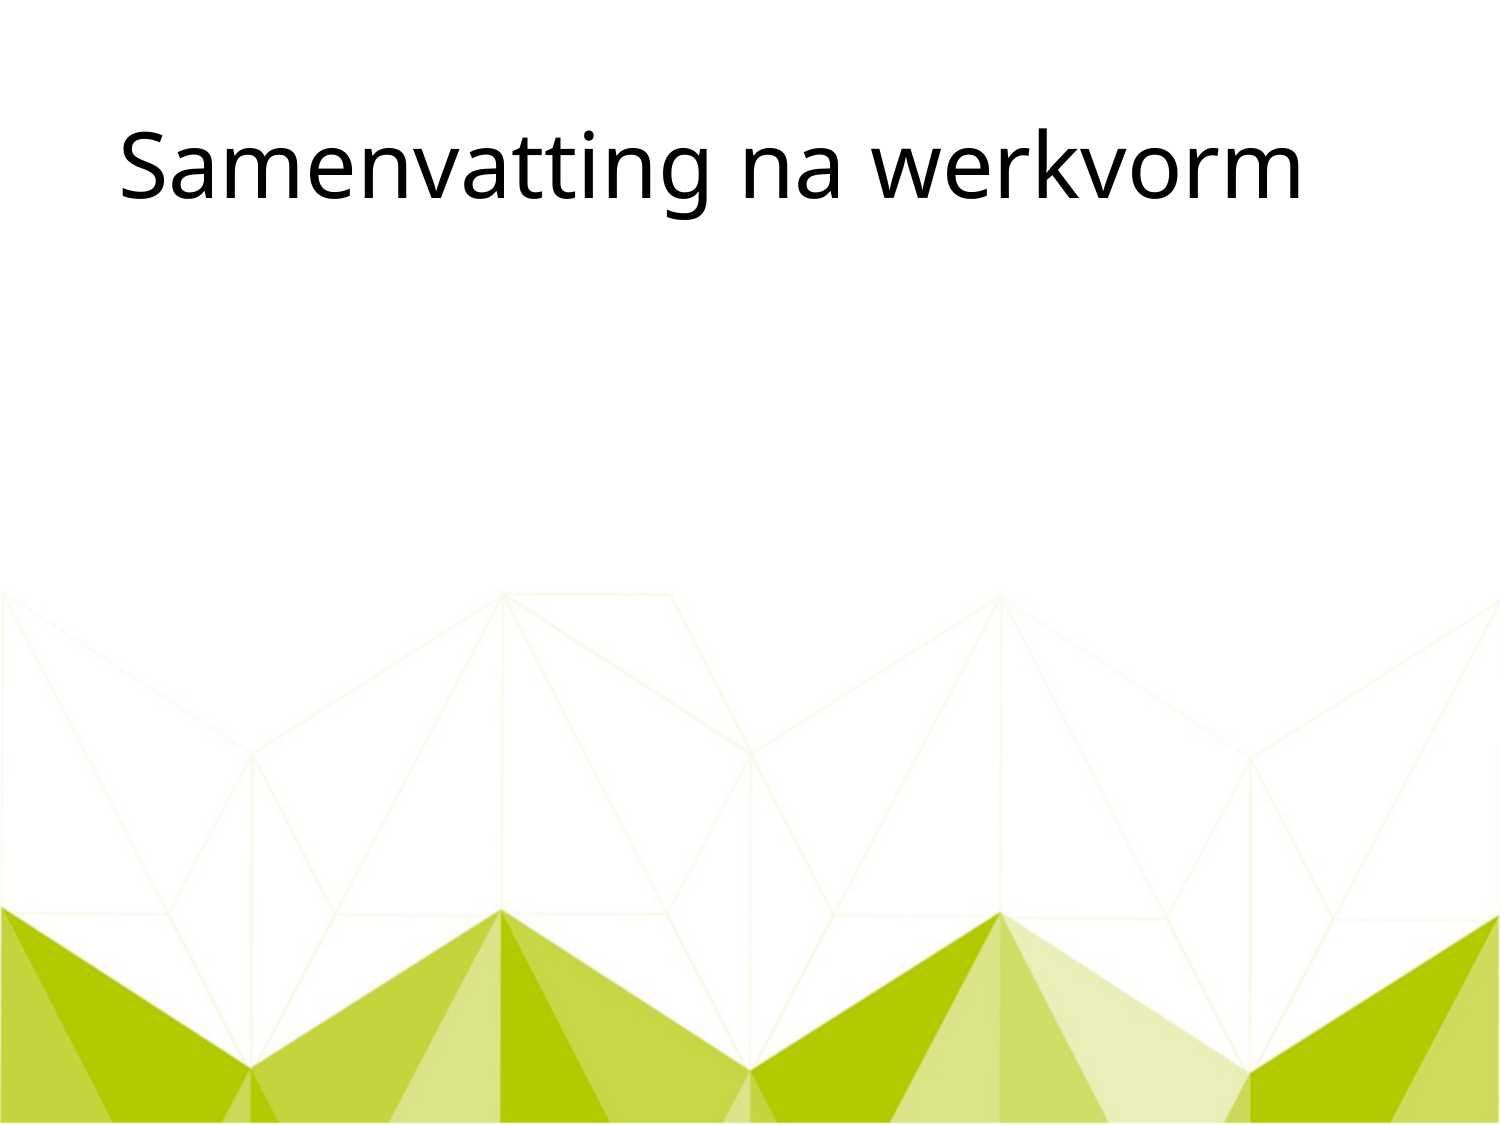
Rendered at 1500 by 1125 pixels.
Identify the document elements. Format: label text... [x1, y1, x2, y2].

picture [0, 0, 1500, 1125]
title Samenvatting na werkvorm [103, 59, 1397, 278]
